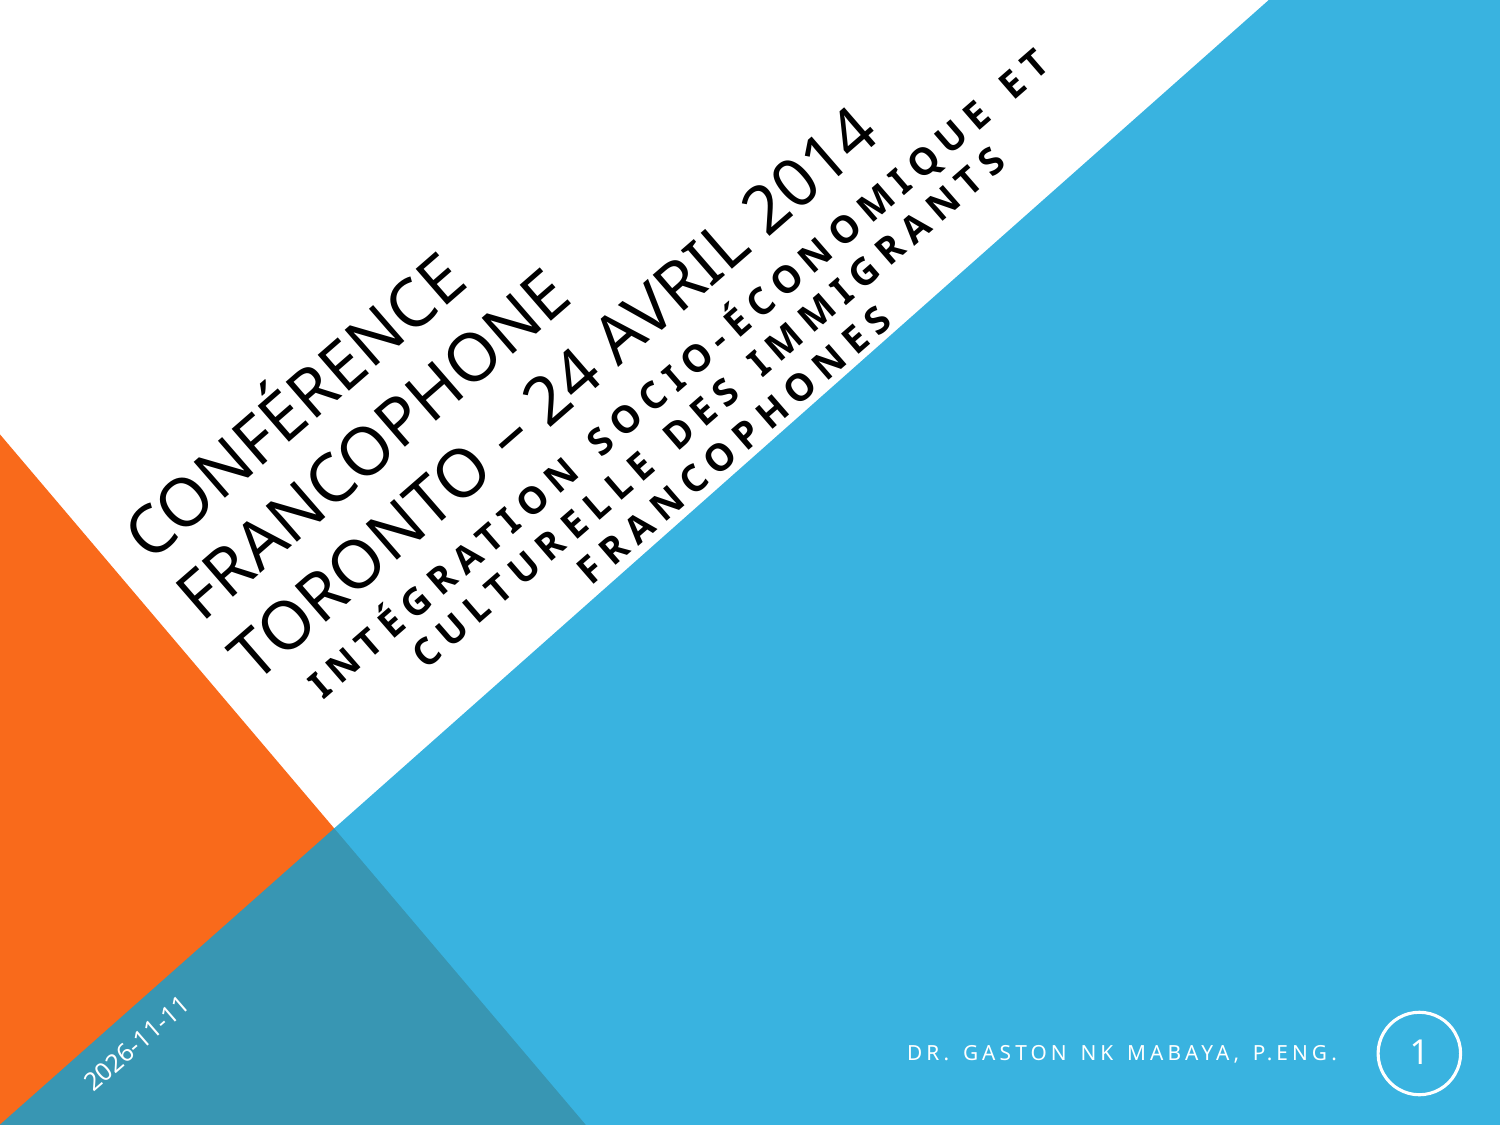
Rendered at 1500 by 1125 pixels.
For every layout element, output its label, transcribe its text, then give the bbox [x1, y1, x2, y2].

subtitle INTÉGRATION SOCIO-ÉCONOMIQUE ET CULTURELLE DES IMMIGRANTS FRANCOPHONES [262, 1, 1157, 804]
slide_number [65, 849, 357, 1109]
title CONFÉRENCE FRANCOPHONE TORONTO – 24 avril 2014 [123, 0, 953, 706]
footer Dr. Gaston NK Mabaya, P.Eng. [577, 1031, 1352, 1076]
slide_number 1 [1376, 1010, 1463, 1097]
